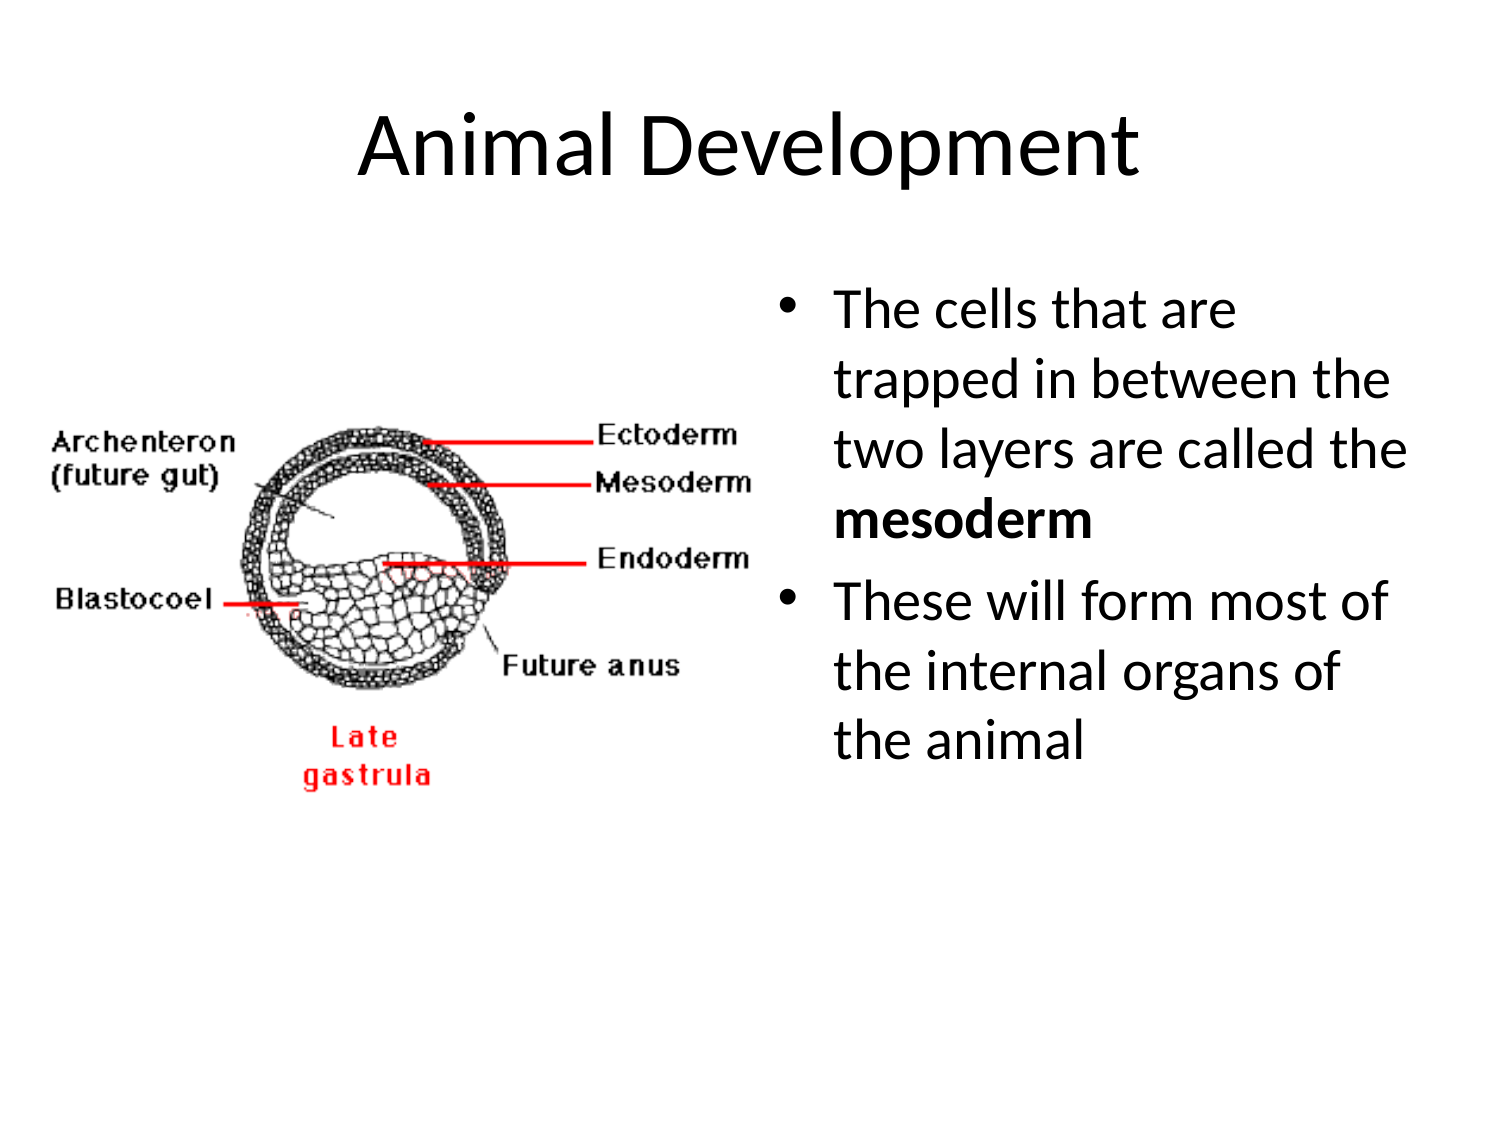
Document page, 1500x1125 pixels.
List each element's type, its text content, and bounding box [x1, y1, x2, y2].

list The cells that are trapped in between the two layers are called the mesoderm These will form most of the internal organs of the animal [762, 262, 1425, 1005]
title Animal Development [75, 45, 1425, 233]
picture [49, 412, 773, 801]
